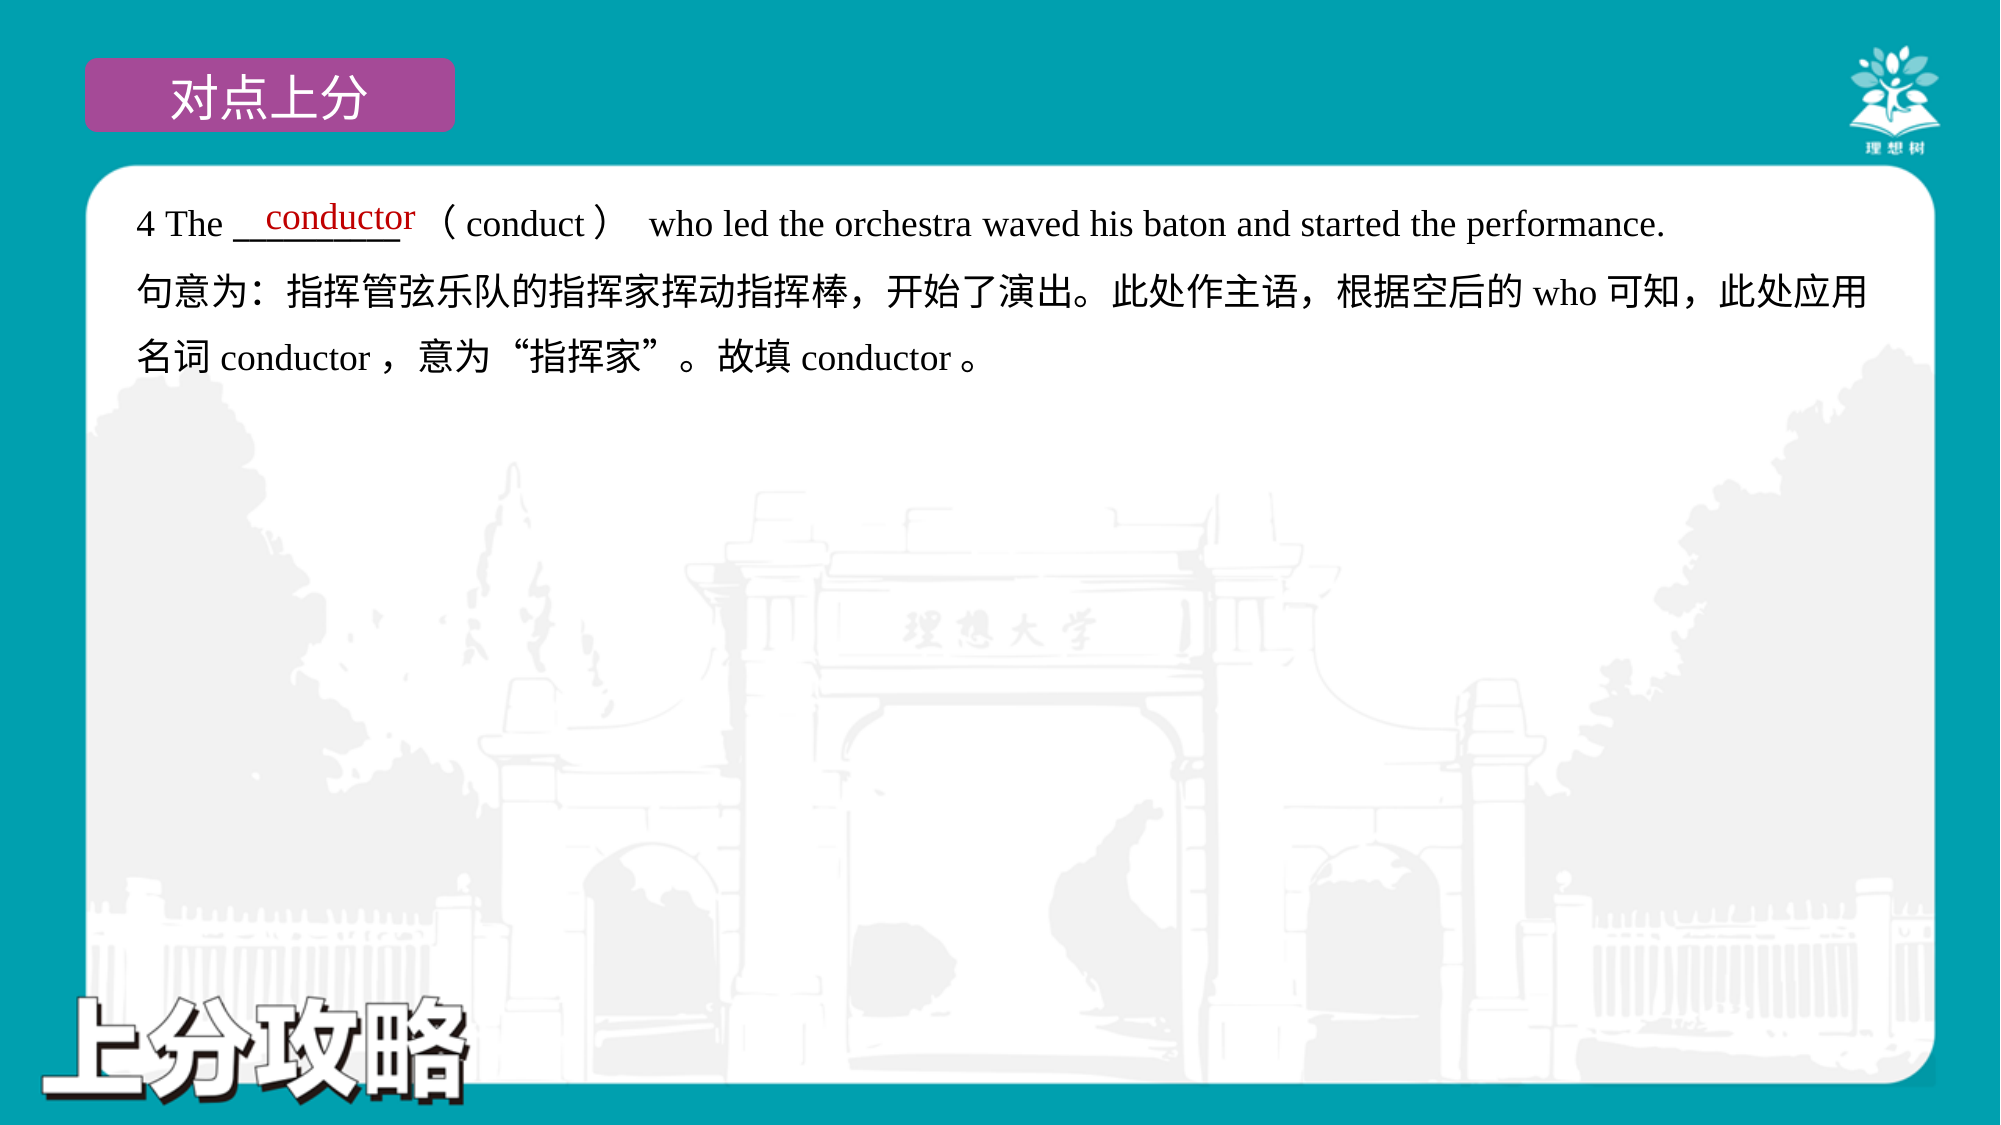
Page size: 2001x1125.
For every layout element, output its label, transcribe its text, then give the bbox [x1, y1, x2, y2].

picture [0, 0, 2000, 1125]
text_box 句意为：指挥管弦乐队的指挥家挥动指挥棒，开始了演出。此处作主语，根据空后的who可知，此处应用 名词conductor，意为“指挥家”。故填conductor。 [136, 244, 1865, 372]
text_box conductor [251, 170, 430, 230]
text_box 4 The __________ （conduct） who led the orchestra waved his baton and started the performance. [136, 176, 1865, 237]
